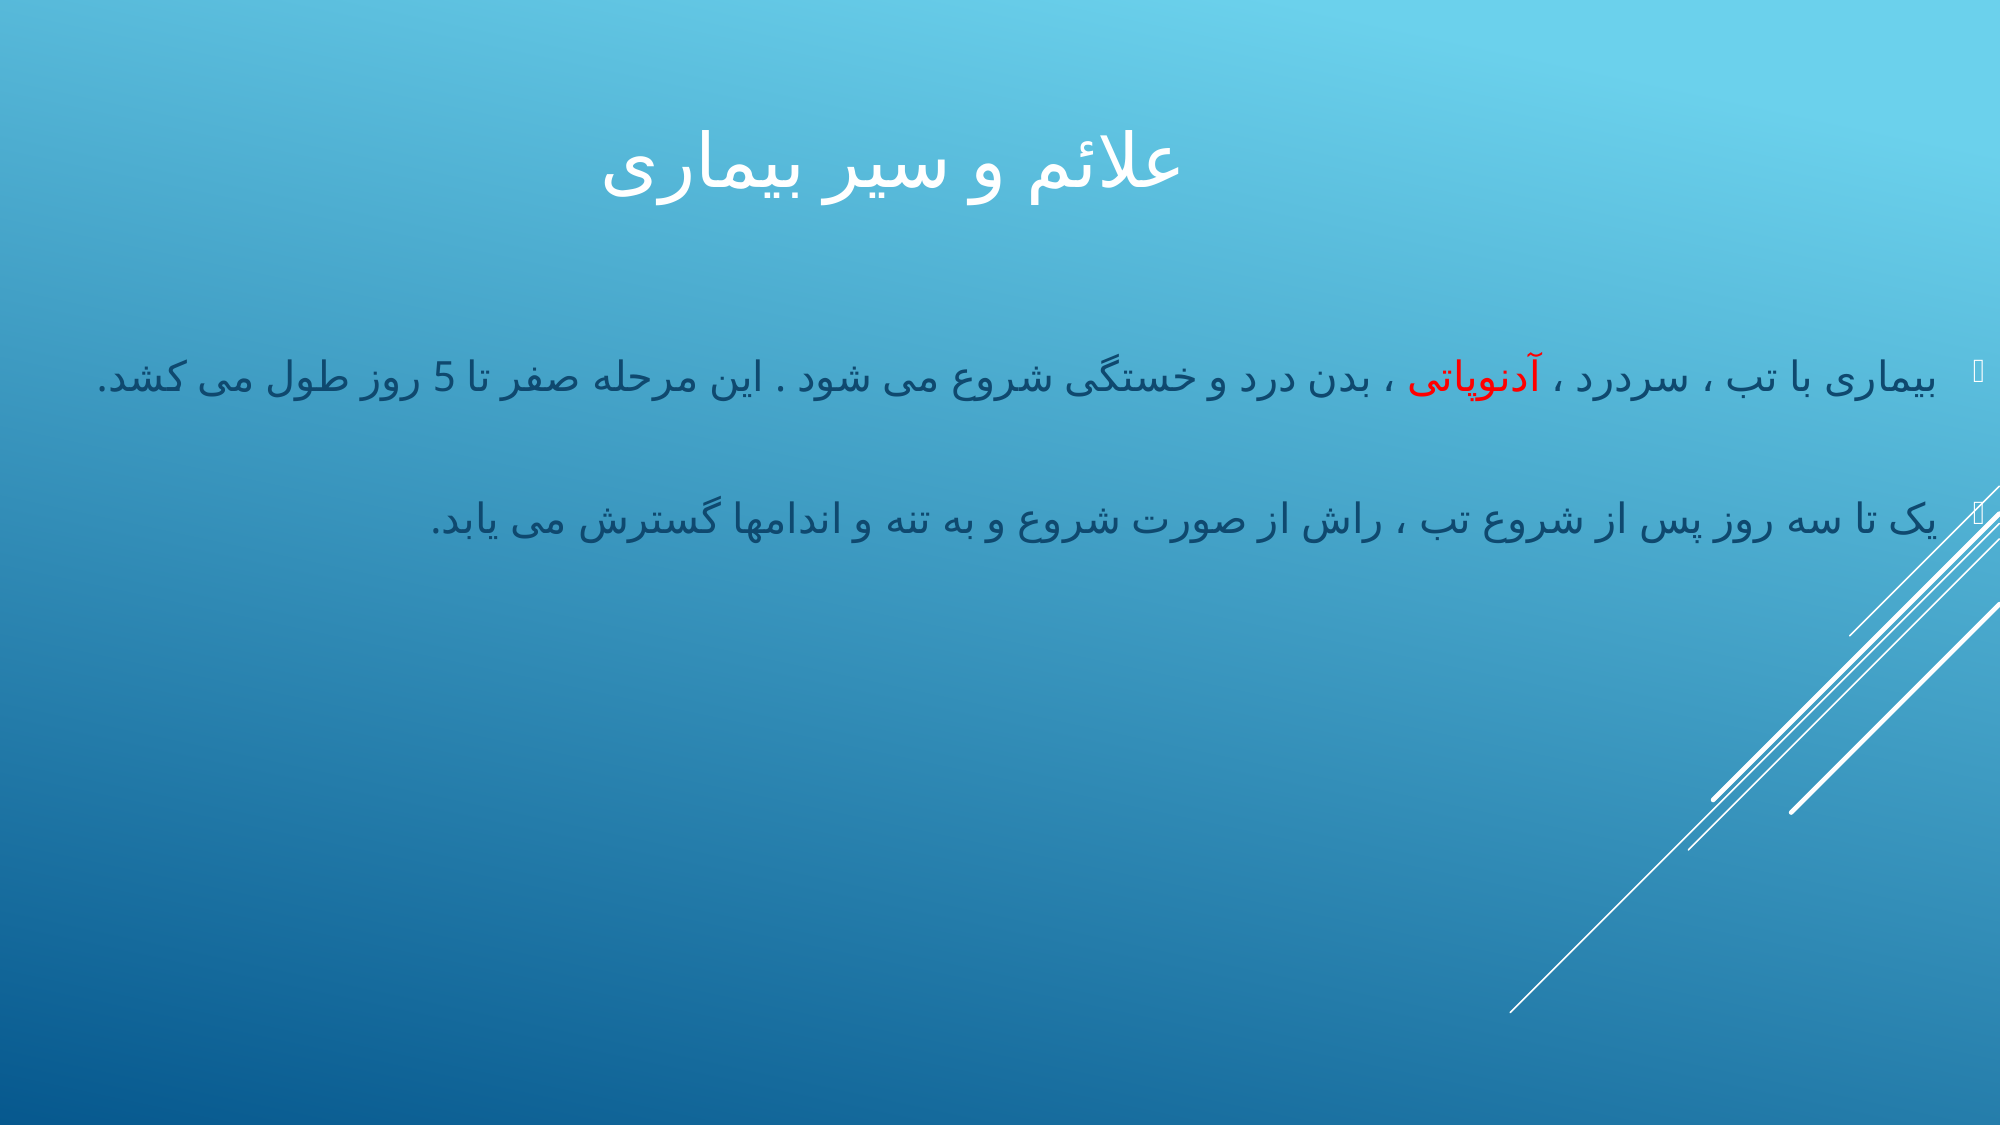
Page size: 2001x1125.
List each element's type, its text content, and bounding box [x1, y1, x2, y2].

title علائم و سیر بیماری [193, 34, 1594, 282]
list بیماری با تب ، سردرد ، آدنوپاتی ، بدن درد و خستگی شروع می شود . این مرحله صفر تا 5 روز طول می کشد. یک تا سه روز پس از شروع تب ، راش از صورت شروع و به تنه و اندامها گسترش می یابد. [21, 342, 2000, 1016]
